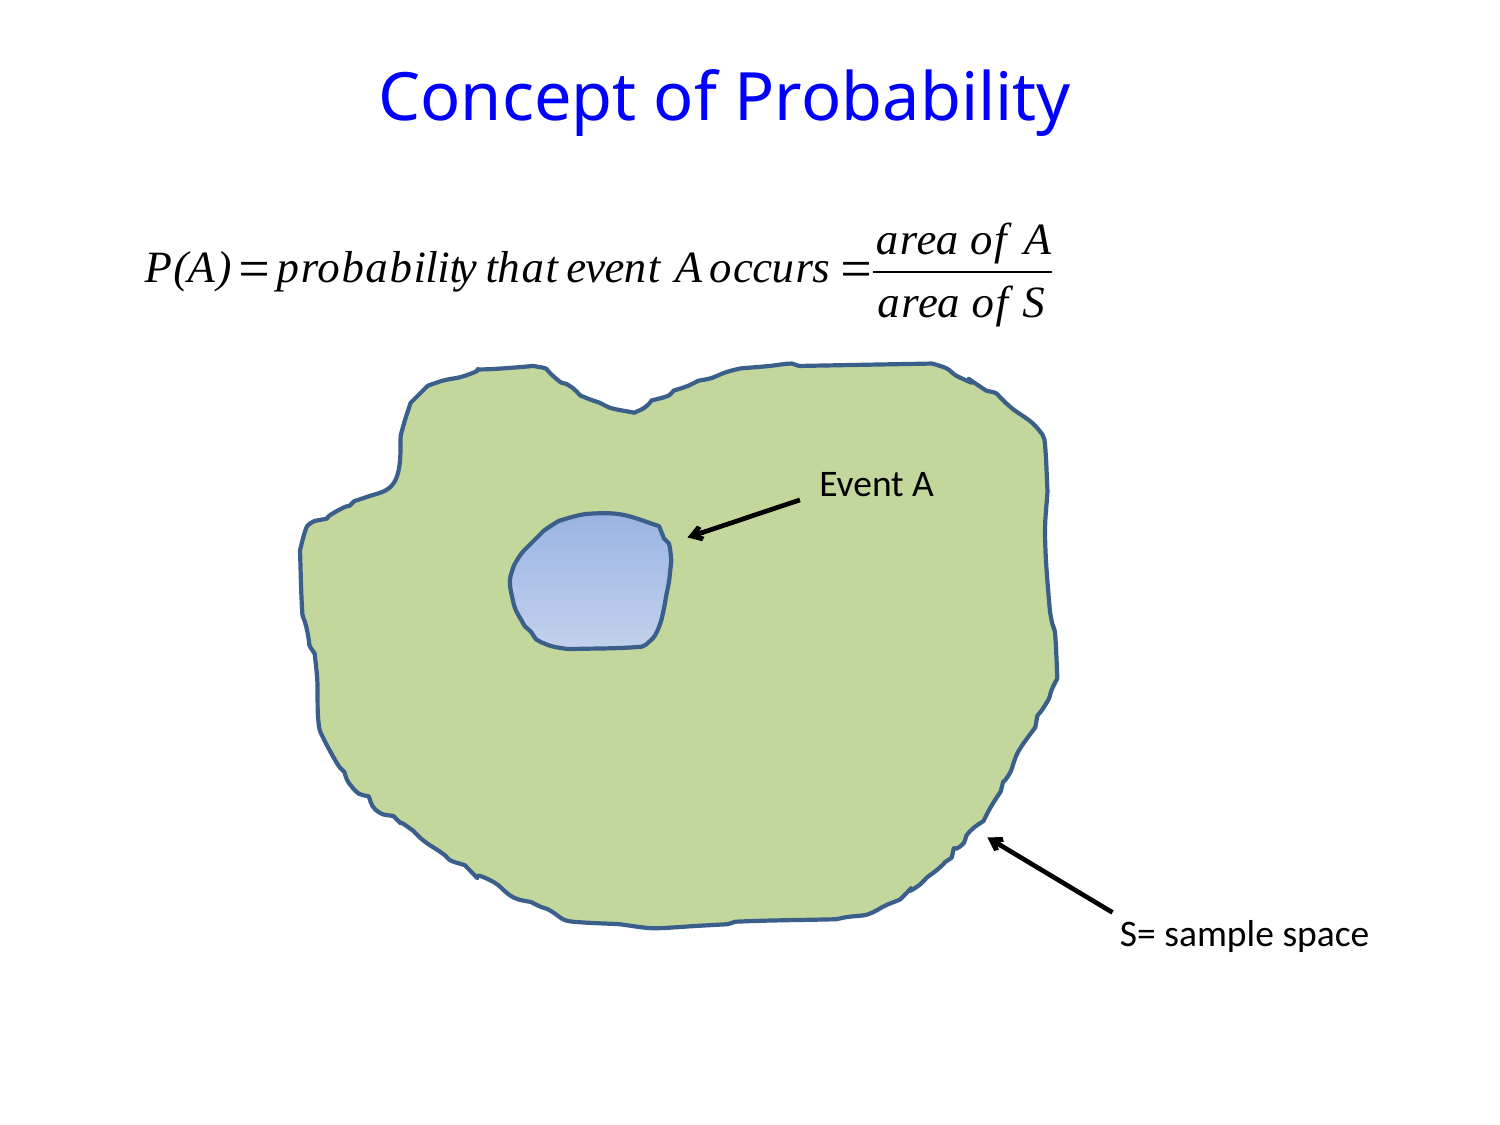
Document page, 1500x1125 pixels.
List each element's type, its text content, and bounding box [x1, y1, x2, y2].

text_box [297, 361, 1060, 931]
text_box [507, 511, 674, 652]
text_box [137, 212, 1061, 338]
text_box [687, 499, 801, 538]
title Concept of Probability [50, 0, 1400, 188]
text_box S= sample space [1105, 901, 1385, 962]
text_box Event A [804, 451, 950, 512]
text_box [987, 837, 1113, 913]
